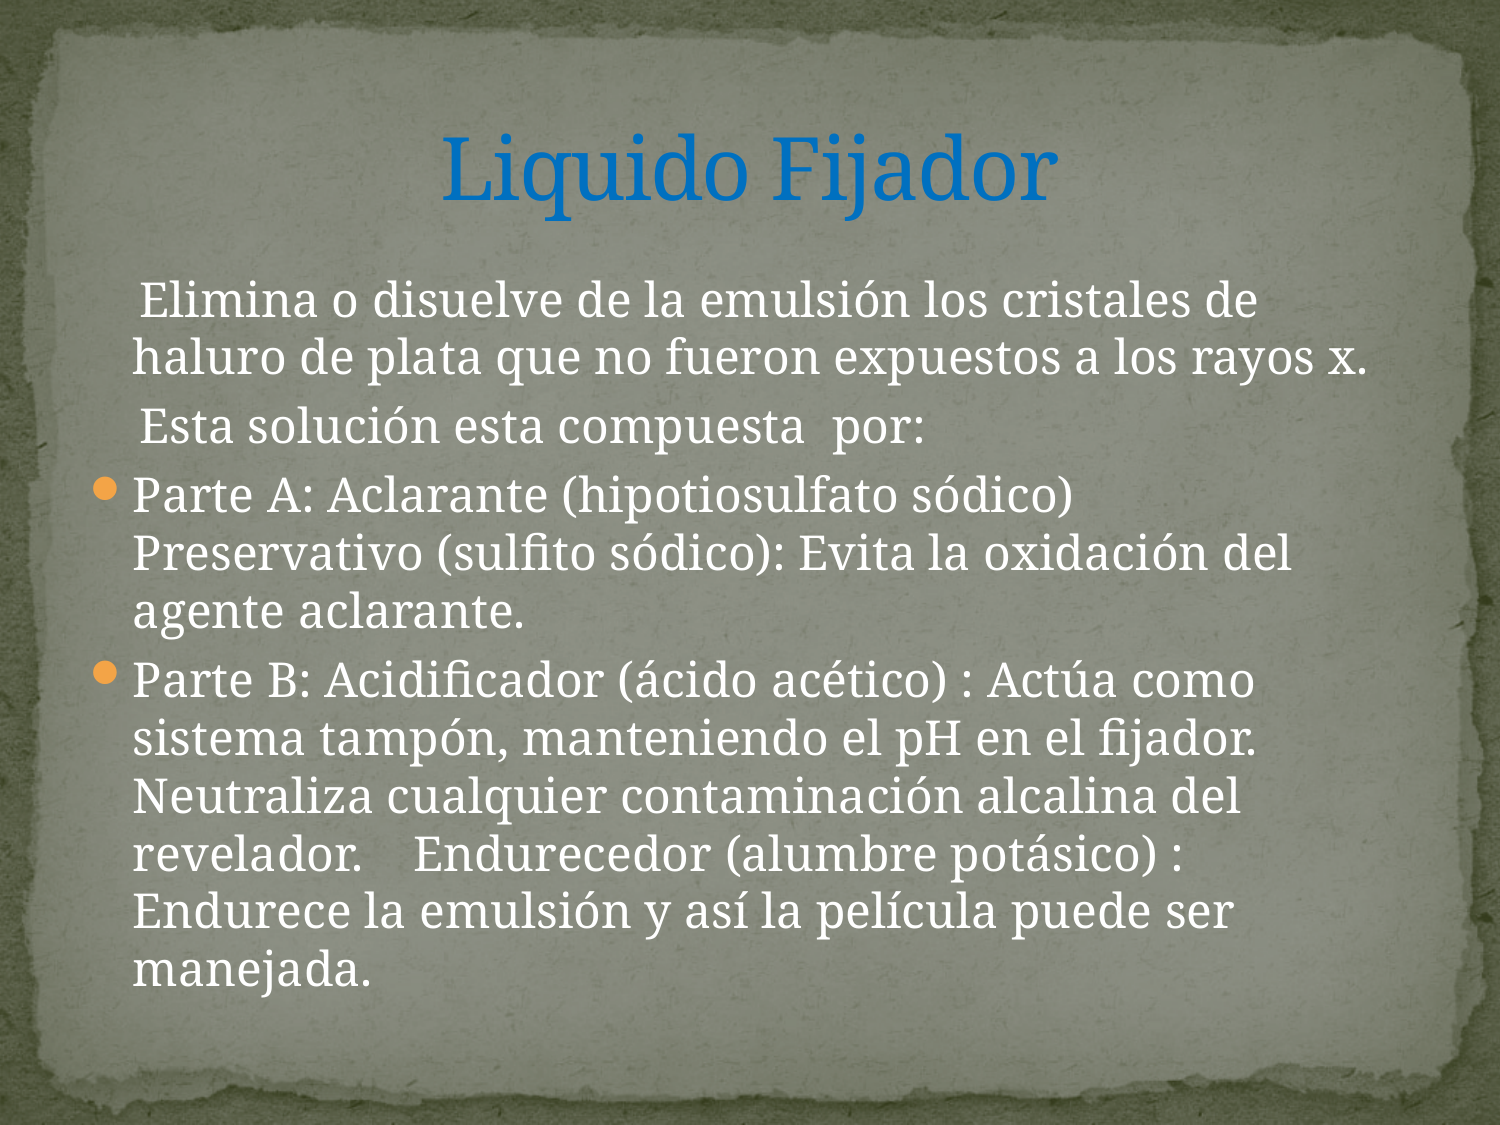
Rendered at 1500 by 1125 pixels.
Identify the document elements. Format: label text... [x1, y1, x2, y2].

title Liquido Fijador [74, 24, 1425, 225]
list Elimina o disuelve de la emulsión los cristales de haluro de plata que no fueron expuestos a los rayos x. Esta solución esta compuesta por: Parte A: Aclarante (hipotiosulfato sódico) Preservativo (sulfito sódico): Evita la oxidación del agente aclarante. Parte B: Acidificador (ácido acético) : Actúa como sistema tampón, manteniendo el pH en el fijador. Neutraliza cualquier contaminación alcalina del revelador. Endurecedor (alumbre potásico) : Endurece la emulsión y así la película puede ser manejada. [75, 261, 1425, 1012]
